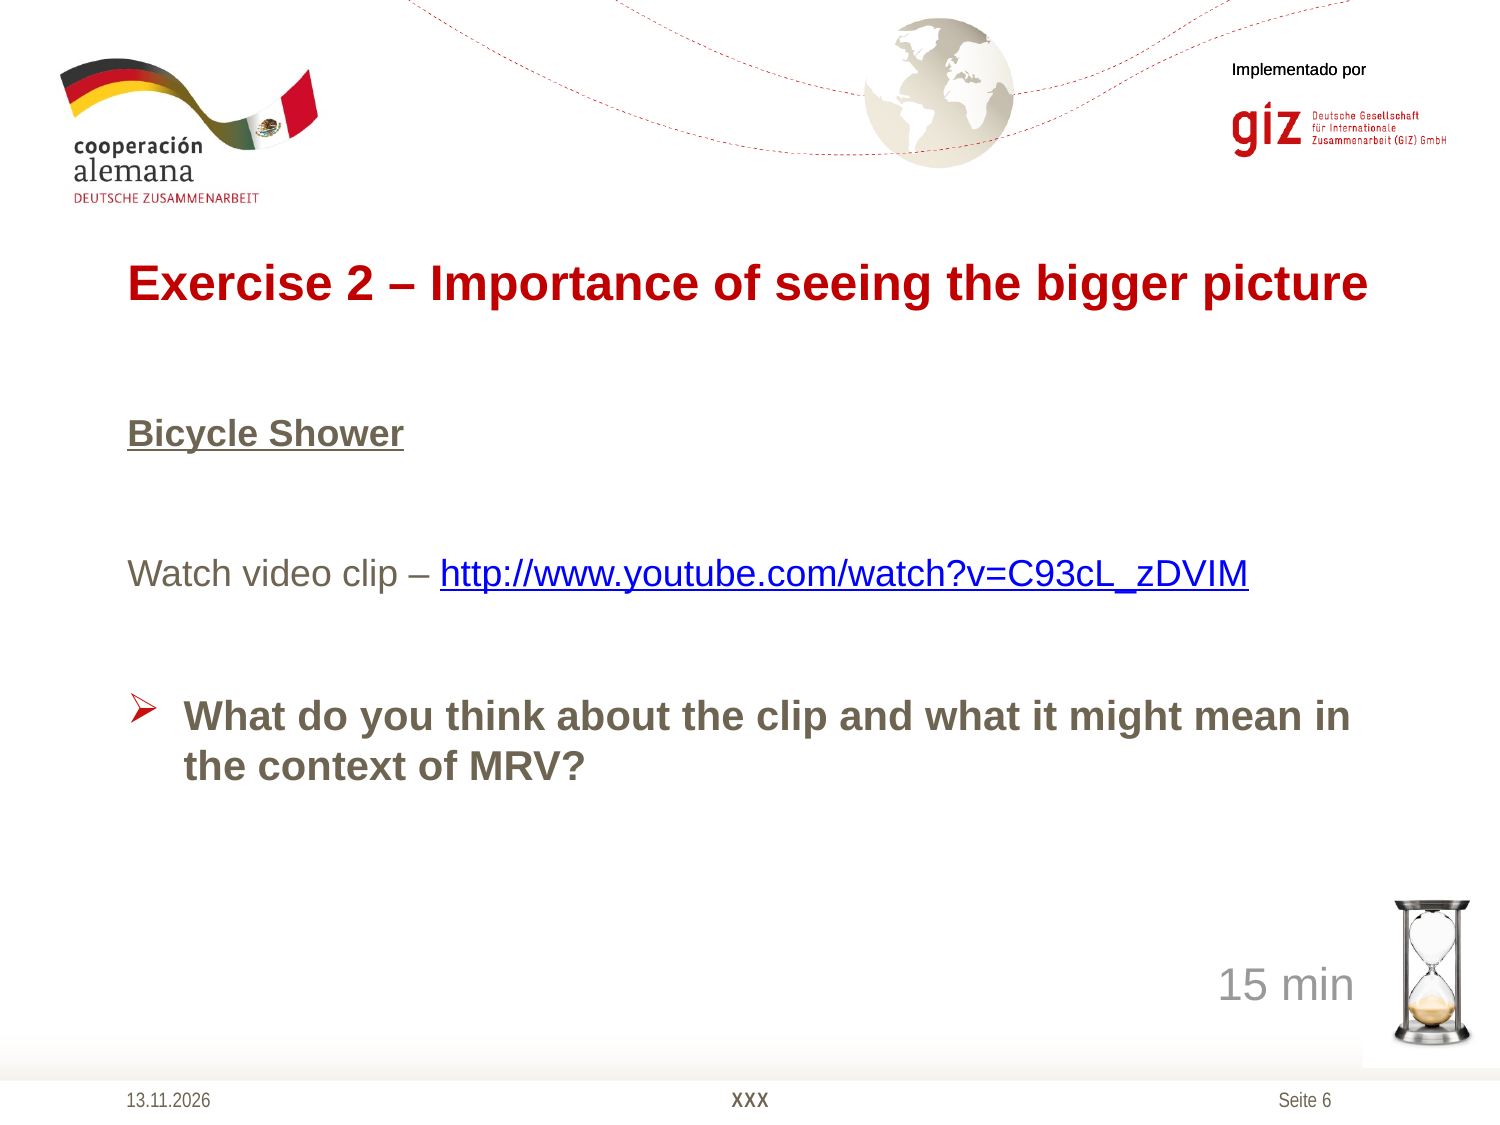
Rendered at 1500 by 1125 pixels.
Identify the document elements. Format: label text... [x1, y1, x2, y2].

list Bicycle Shower Watch video clip – http://www.youtube.com/watch?v=C93cL_zDVIM What do you think about the clip and what it might mean in the context of MRV? [111, 401, 1389, 1028]
title Exercise 2 – Importance of seeing the bigger picture [111, 243, 1389, 345]
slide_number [111, 1079, 325, 1121]
picture [0, 0, 1500, 277]
text_box 15 min [1202, 947, 1358, 1018]
picture [0, 881, 1500, 1081]
footer XXX [469, 1079, 1031, 1121]
